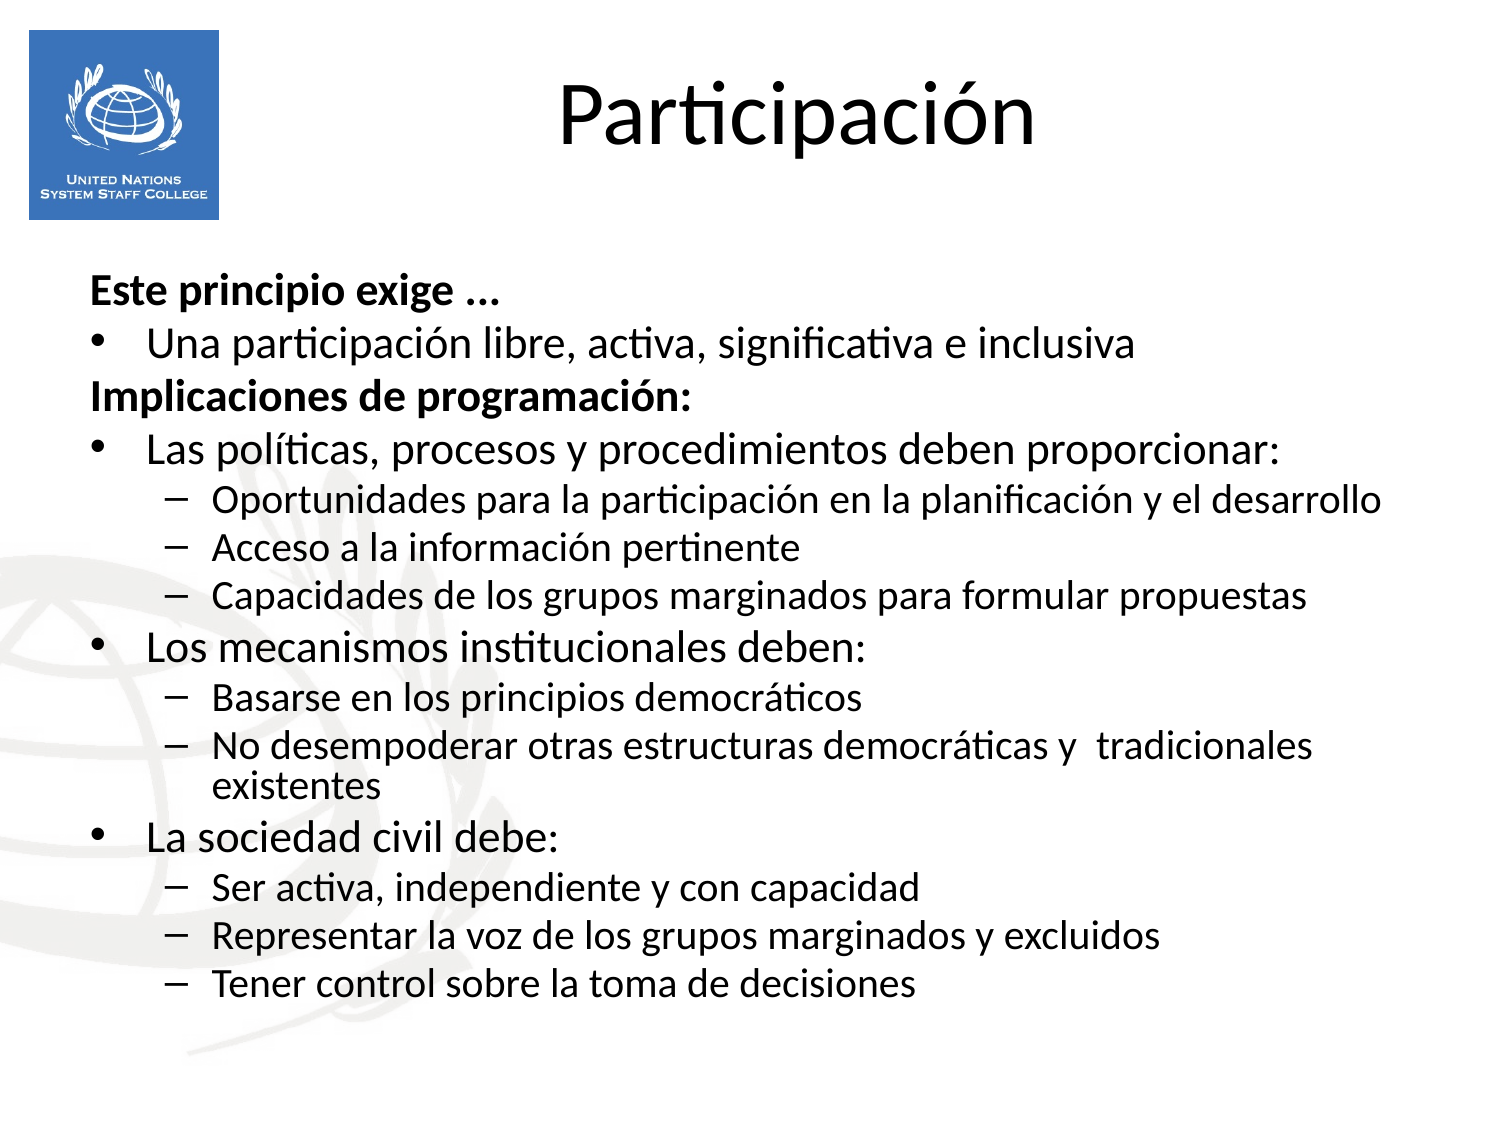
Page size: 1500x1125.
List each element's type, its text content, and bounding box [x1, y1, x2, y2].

text_box Este principio exige ... Una participación libre, activa, significativa e inclusiva Implicaciones de programación: Las políticas, procesos y procedimientos deben proporcionar: Oportunidades para la participación en la planificación y el desarrollo Acceso a la información pertinente Capacidades de los grupos marginados para formular propuestas Los mecanismos institucionales deben: Basarse en los principios democráticos No desempoderar otras estructuras democráticas y tradicionales existentes La sociedad civil debe: Ser activa, independiente y con capacidad Representar la voz de los grupos marginados y excluidos Tener control sobre la toma de decisiones [74, 262, 1425, 1035]
picture [29, 30, 219, 220]
text_box Participación [206, 45, 1390, 233]
